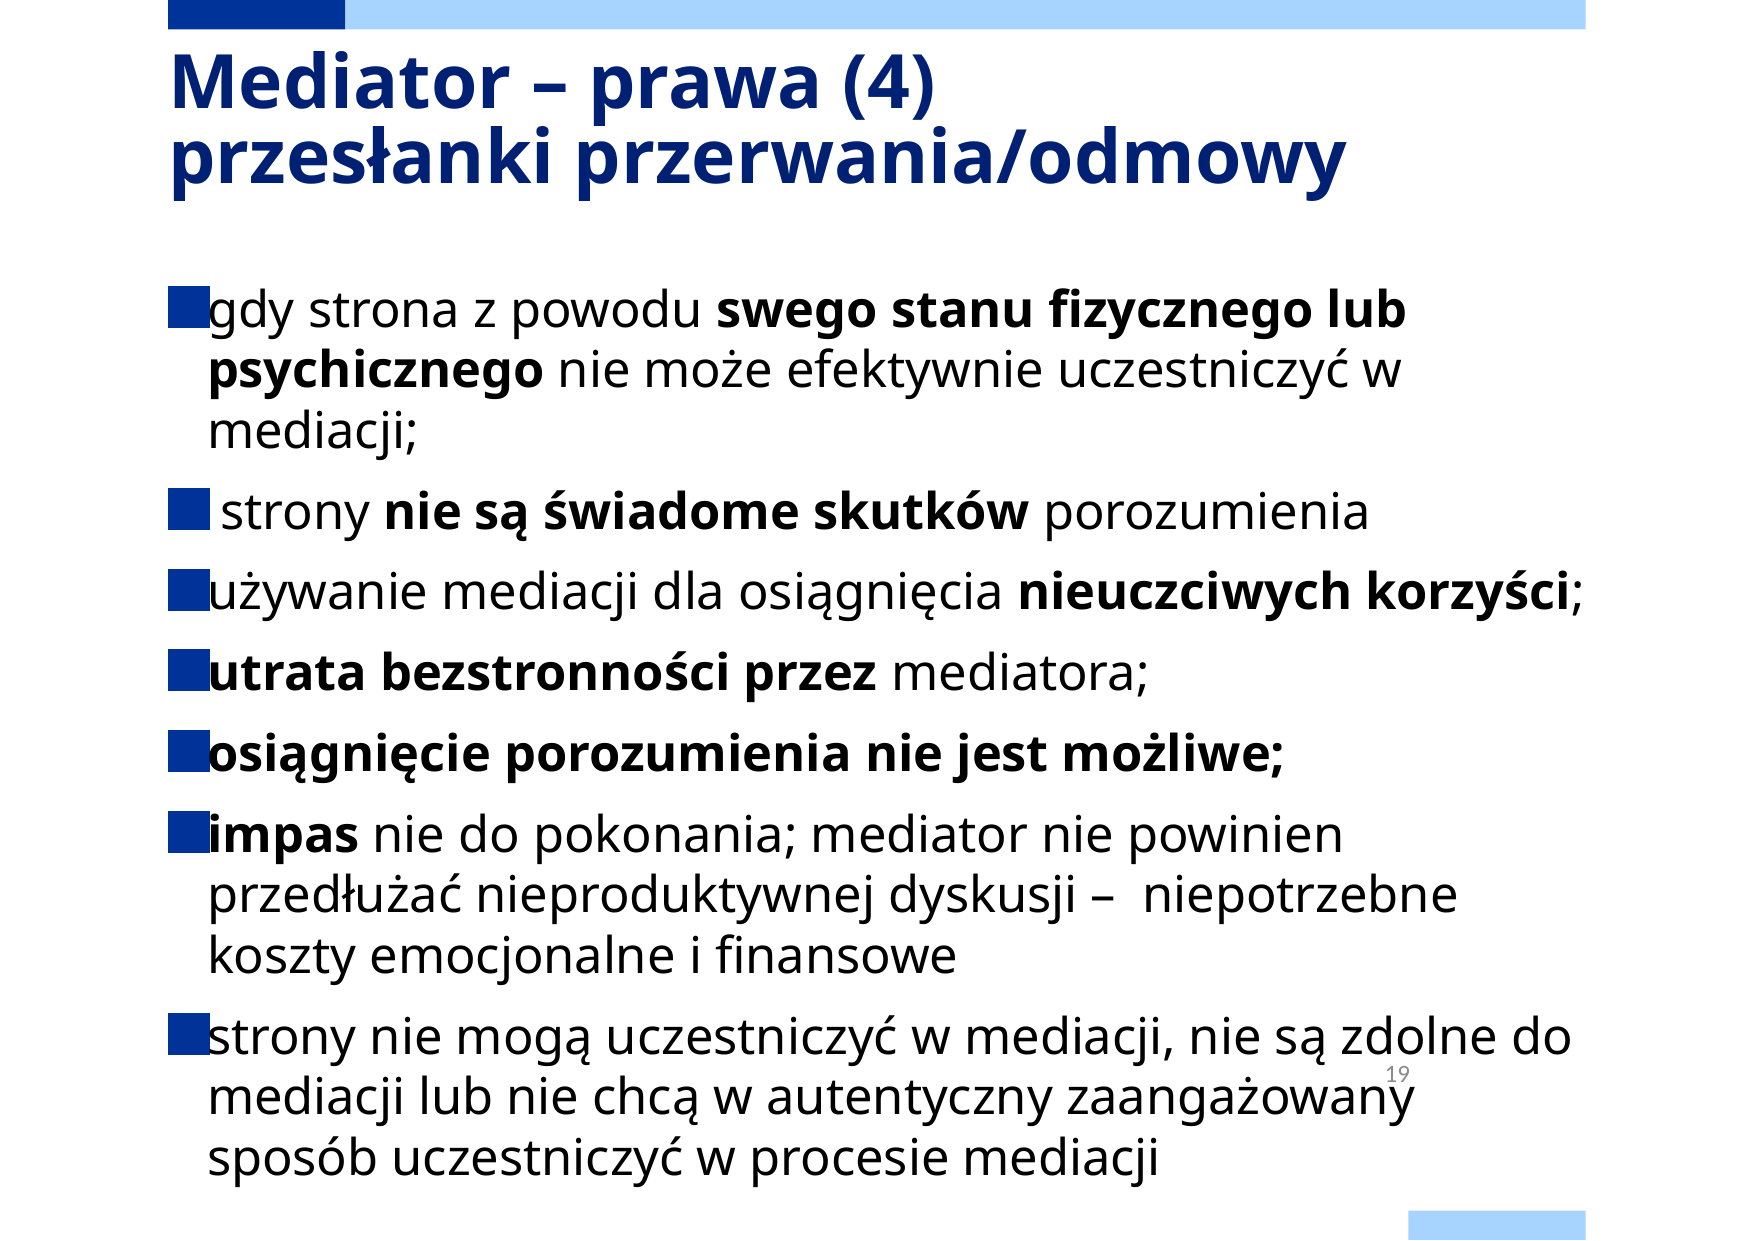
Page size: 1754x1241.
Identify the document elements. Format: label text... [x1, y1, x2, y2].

list gdy strona z powodu swego stanu fizycznego lub psychicznego nie może efektywnie uczestniczyć w mediacji; strony nie są świadome skutków porozumienia używanie mediacji dla osiągnięcia nieuczciwych korzyści; utrata bezstronności przez mediatora; osiągnięcie porozumienia nie jest możliwe; impas nie do pokonania; mediator nie powinien przedłużać nieproduktywnej dyskusji – niepotrzebne koszty emocjonalne i finansowe strony nie mogą uczestniczyć w mediacji, nie są zdolne do mediacji lub nie chcą w autentyczny zaangażowany sposób uczestniczyć w procesie mediacji [168, 206, 1586, 1211]
picture [168, 286, 210, 328]
picture [168, 1013, 210, 1055]
title Mediator – prawa (4) przesłanki przerwania/odmowy [168, 48, 1586, 206]
slide_number 19 [1074, 1042, 1425, 1103]
picture [168, 811, 210, 853]
picture [168, 730, 210, 772]
picture [168, 569, 210, 611]
picture [168, 488, 210, 530]
picture [168, 649, 210, 691]
